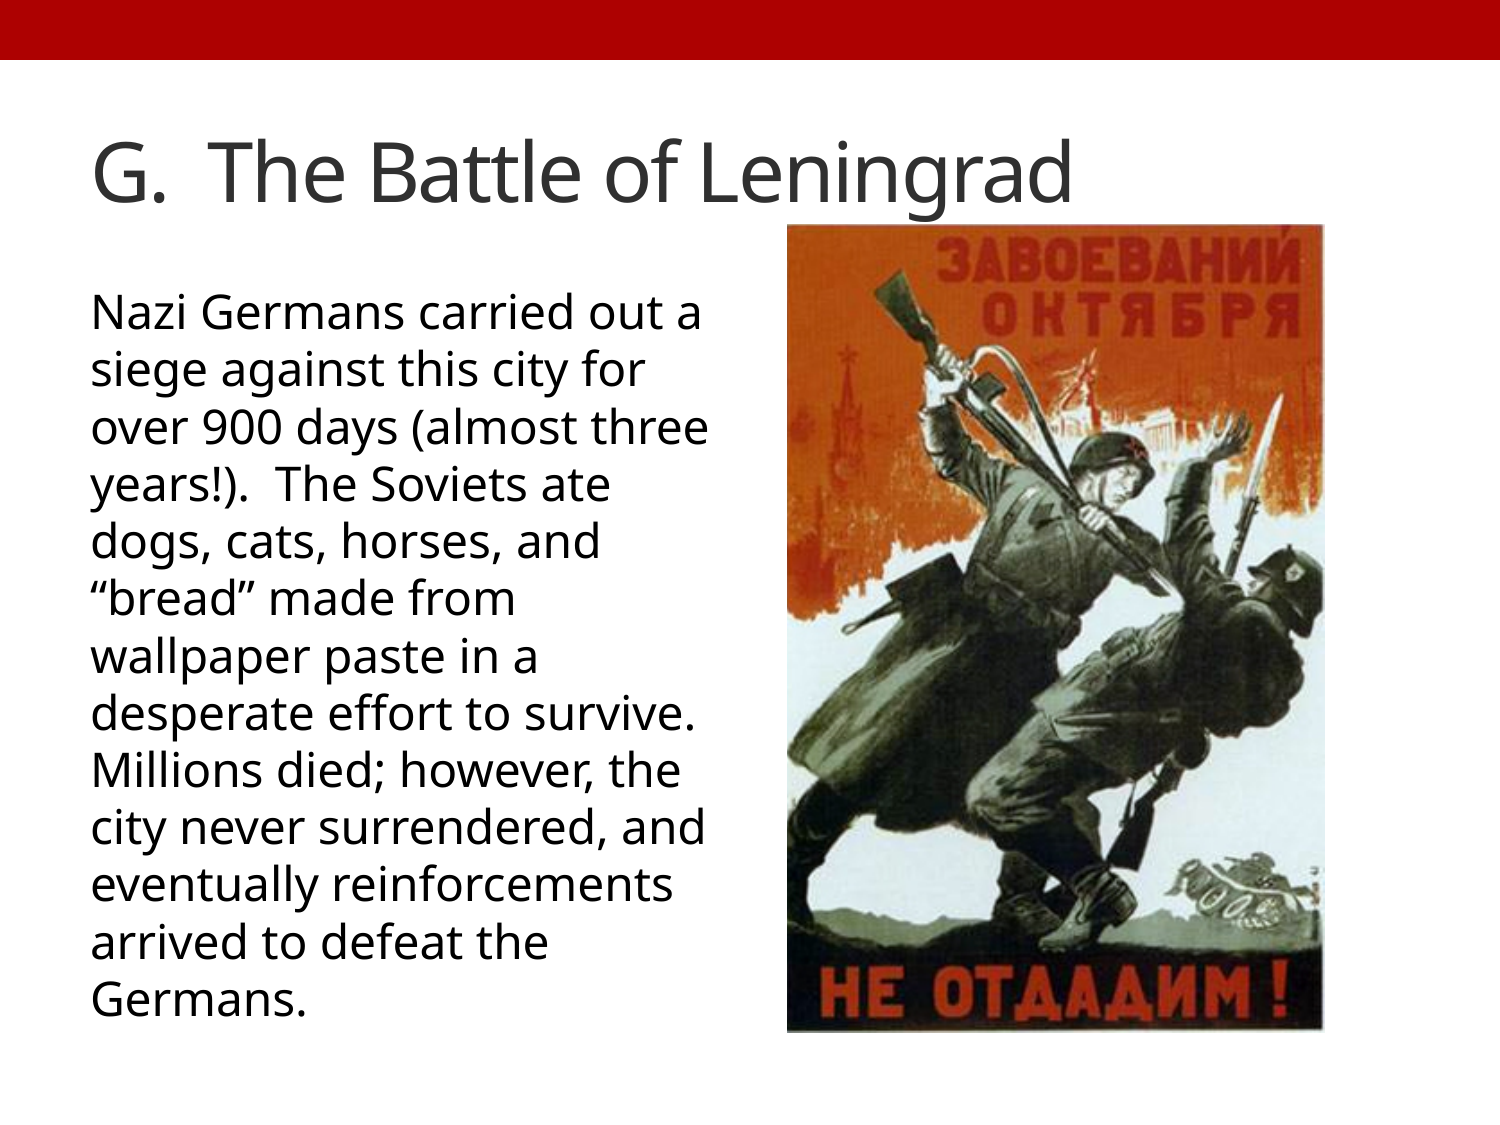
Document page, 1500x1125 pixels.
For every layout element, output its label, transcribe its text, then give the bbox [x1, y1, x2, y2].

list Nazi Germans carried out a siege against this city for over 900 days (almost three years!). The Soviets ate dogs, cats, horses, and “bread” made from wallpaper paste in a desperate effort to survive. Millions died; however, the city never surrendered, and eventually reinforcements arrived to defeat the Germans. [75, 274, 738, 1049]
title G. The Battle of Leningrad [75, 87, 1425, 250]
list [787, 224, 1326, 1034]
